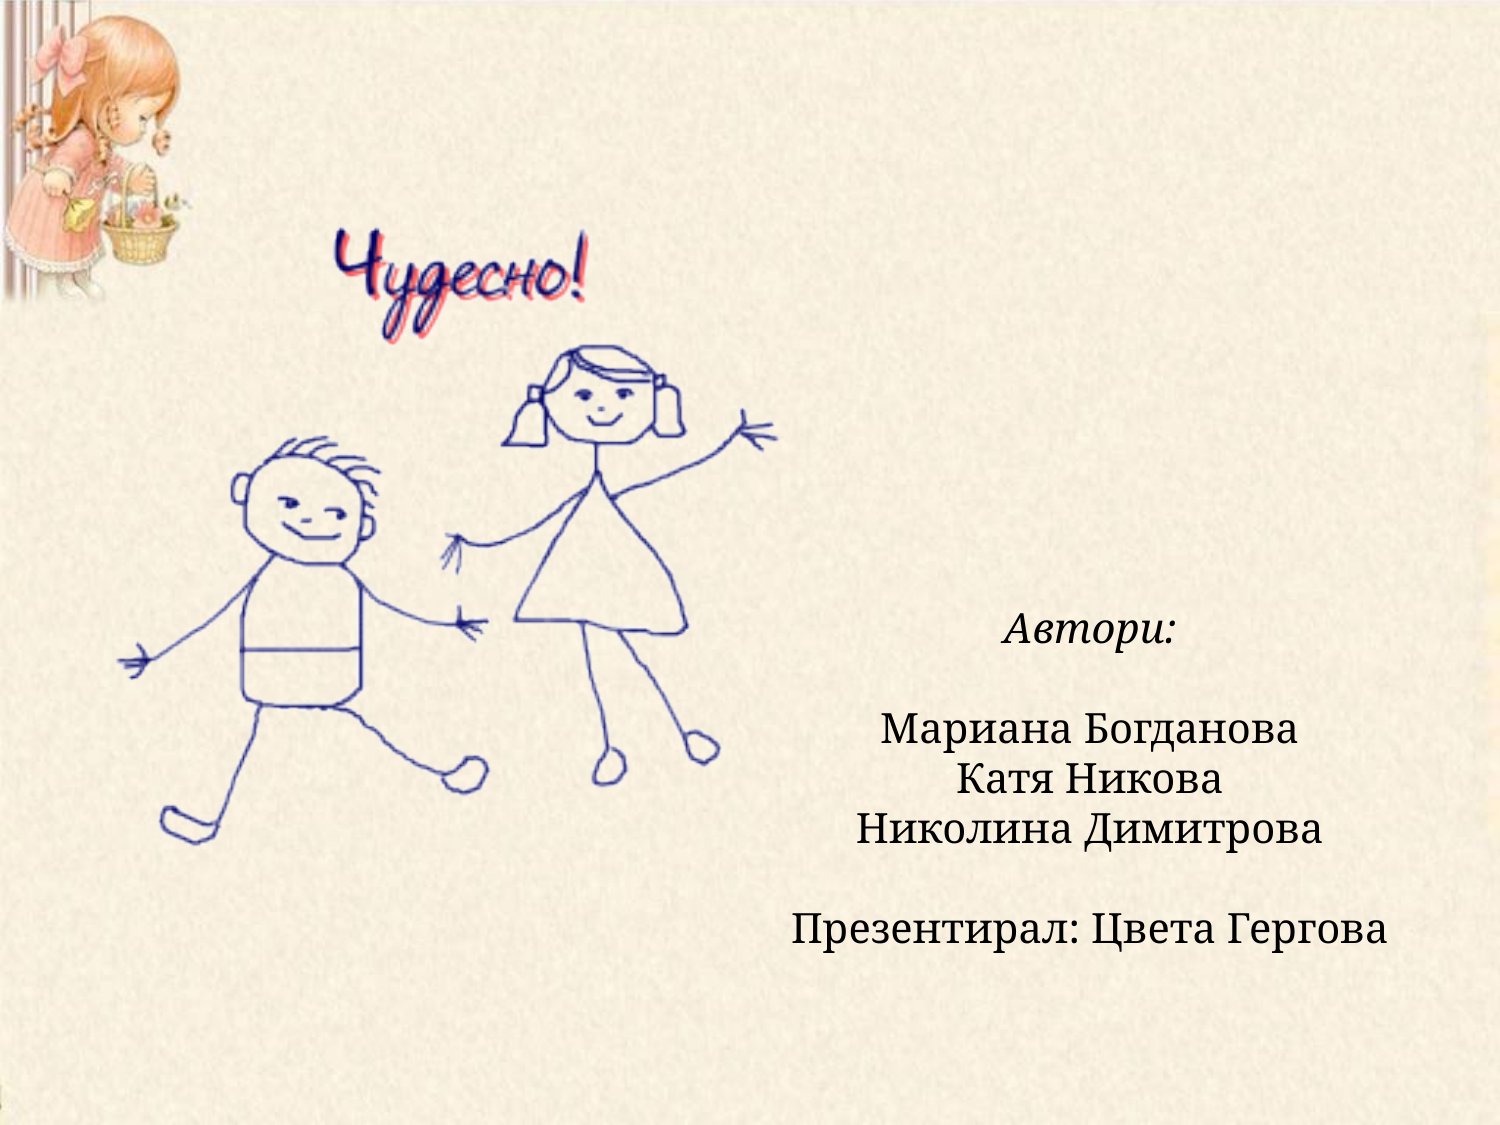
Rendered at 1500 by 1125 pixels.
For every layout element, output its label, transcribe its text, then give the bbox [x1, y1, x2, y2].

text_box Автори: Мариана Богданова Катя Никова Николина Димитрова Презентирал: Цвета Гергова [761, 549, 1418, 1125]
picture [0, 0, 1500, 1125]
